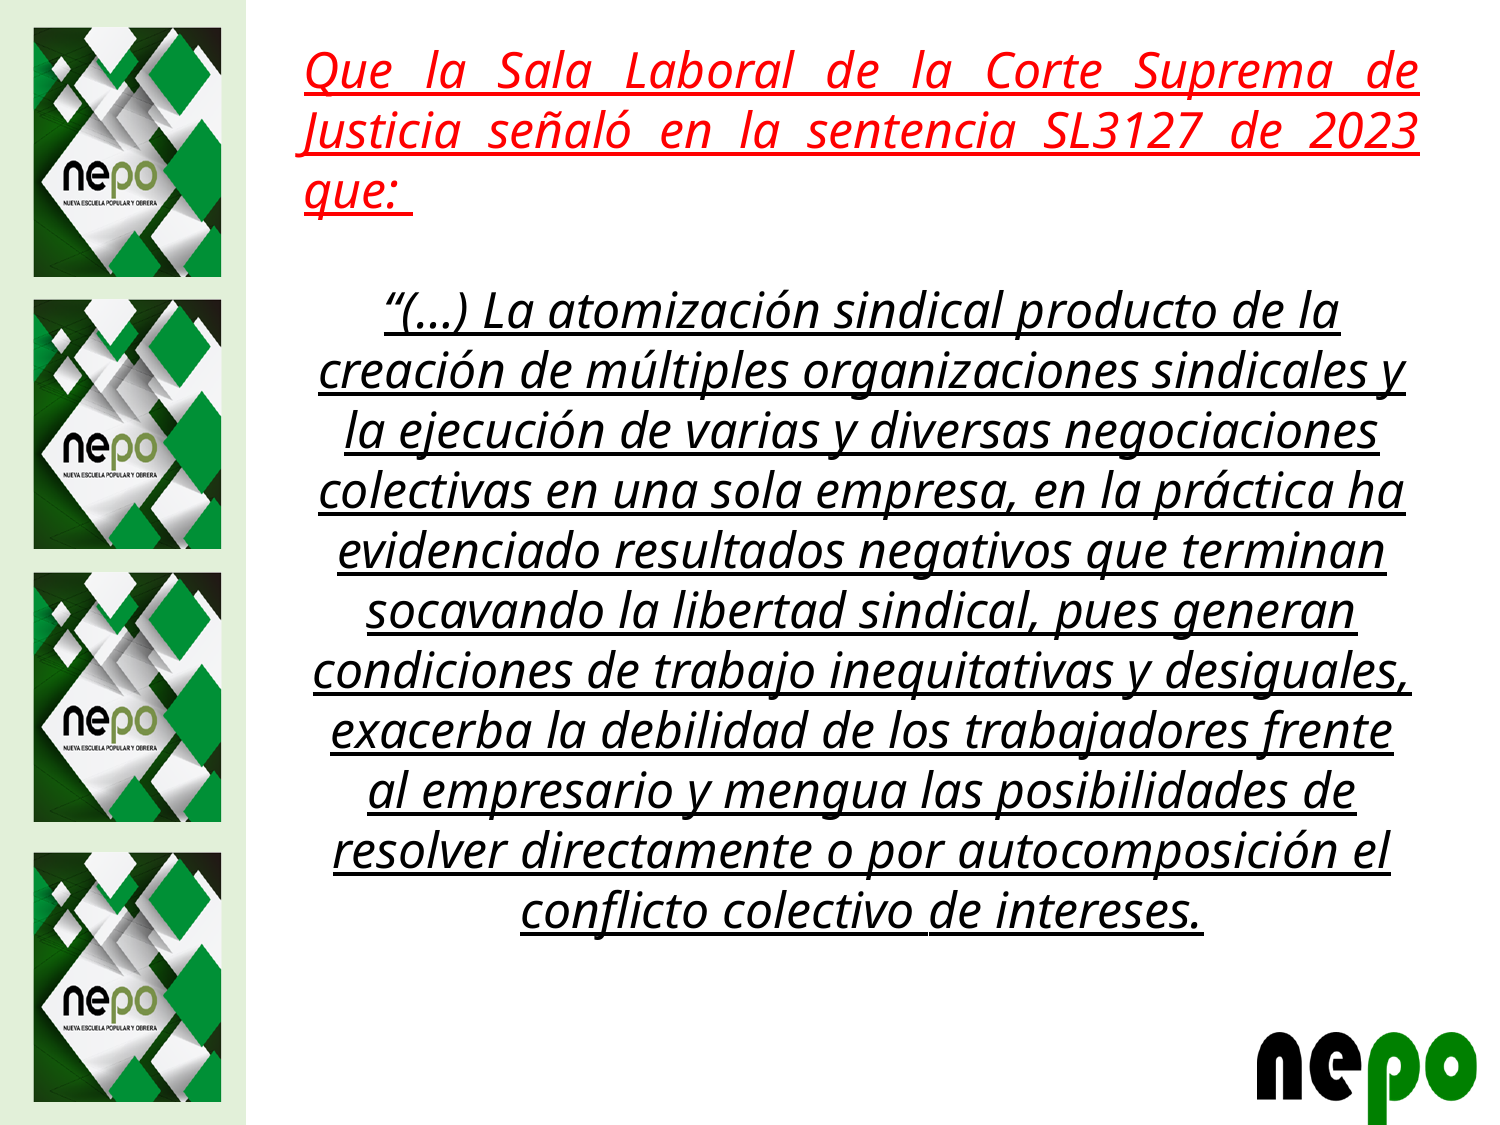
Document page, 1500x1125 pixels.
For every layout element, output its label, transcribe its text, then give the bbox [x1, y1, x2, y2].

picture [0, 0, 246, 1125]
picture [1257, 1032, 1477, 1125]
text_box Que la Sala Laboral de la Corte Suprema de Justicia señaló en la sentencia SL3127 de 2023 que: “(…) La atomización sindical producto de la creación de múltiples organizaciones sindicales y la ejecución de varias y diversas negociaciones colectivas en una sola empresa, en la práctica ha evidenciado resultados negativos que terminan socavando la libertad sindical, pues generan condiciones de trabajo inequitativas y desiguales, exacerba la debilidad de los trabajadores frente al empresario y mengua las posibilidades de resolver directamente o por autocomposición el conflicto colectivo de intereses. [289, 30, 1435, 1066]
